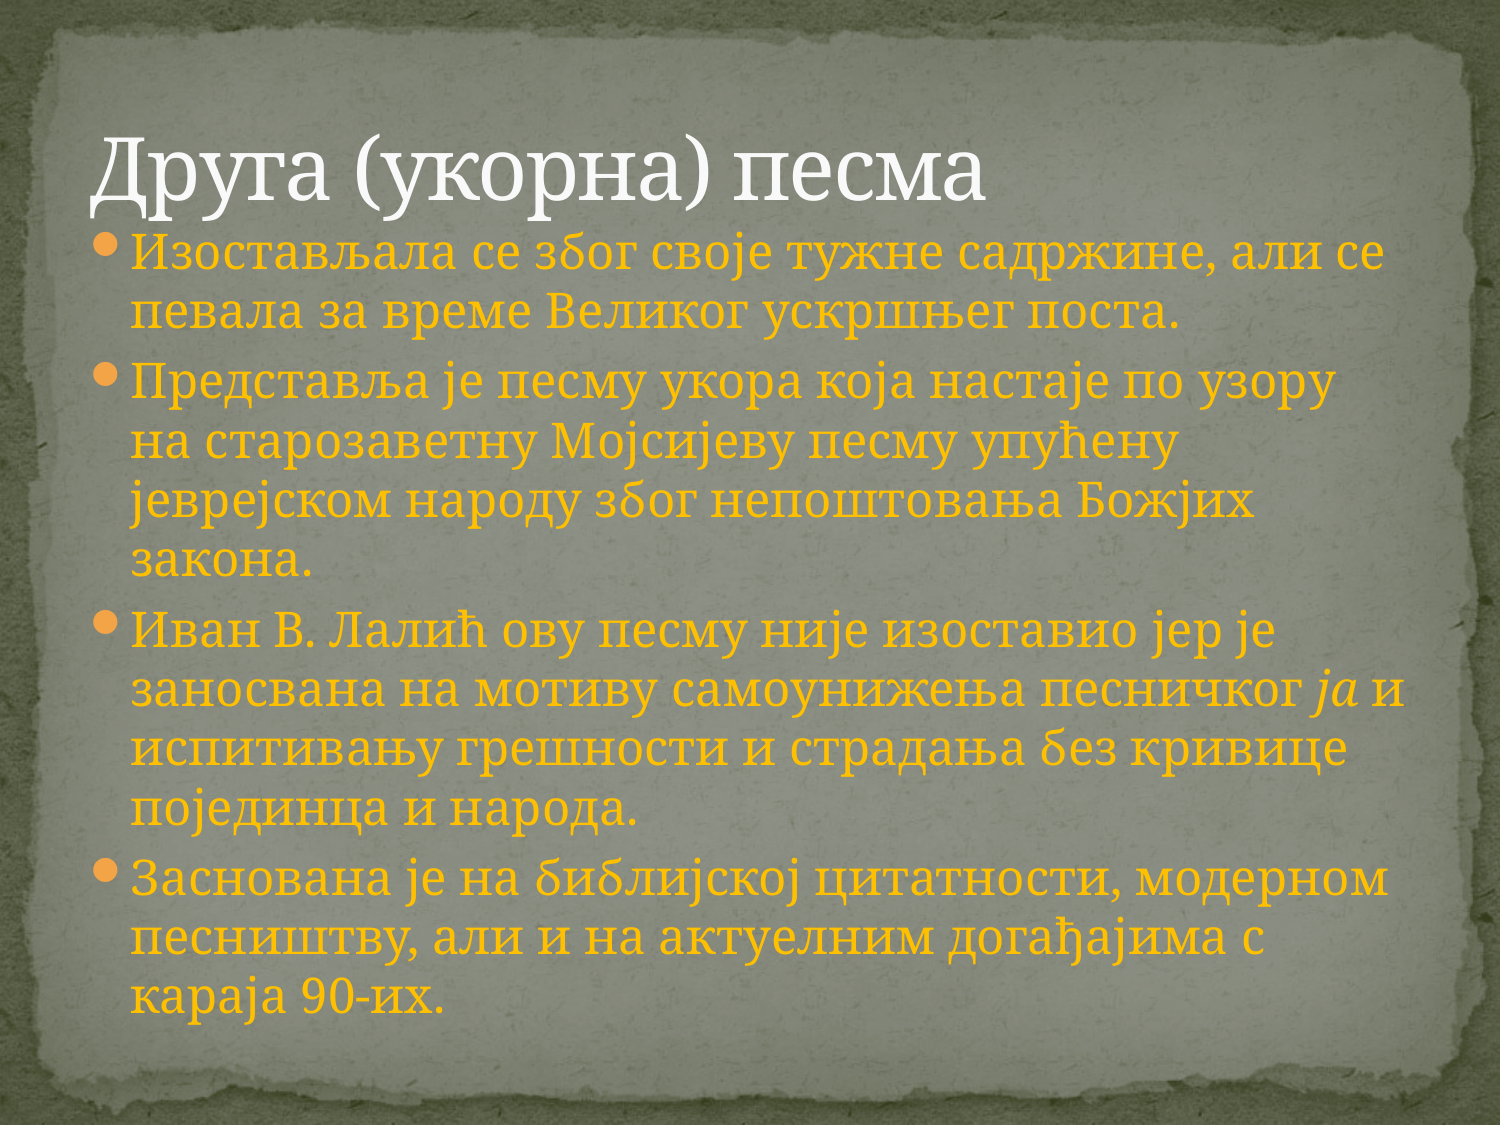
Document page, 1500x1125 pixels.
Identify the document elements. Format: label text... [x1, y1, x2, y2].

list Изостављала се због своје тужне садржине, али се певала за време Великог ускршњег поста. Представља je песму укора која настаје по узору на старозаветну Мојсијеву песму упућену јеврејском народу због непоштовања Божјих закона. Иван В. Лалић ову песму није изоставио јер је заносвана на мотиву самоунижења песничког ја и испитивању грешности и страдања без кривице појединца и народа. Заснована је на библијској цитатности, модерном песништву, али и на актуелним догађајима с караја 90-их. [75, 225, 1425, 1035]
title Друга (укорна) песма [74, 24, 1425, 225]
